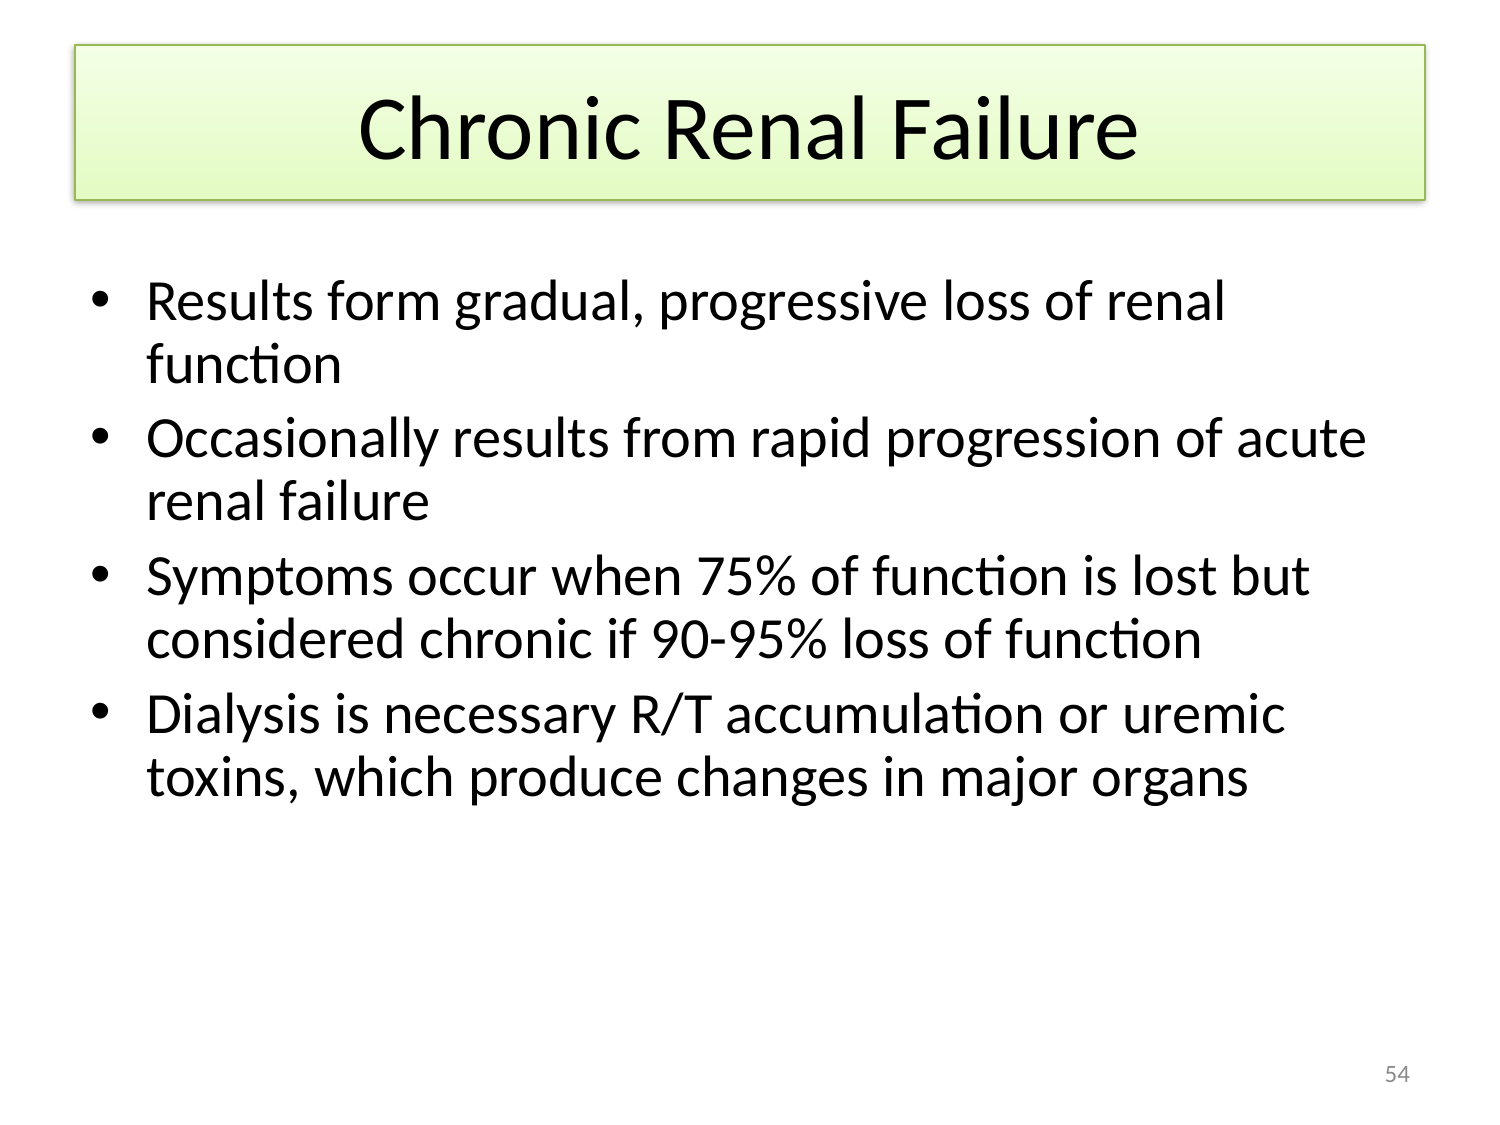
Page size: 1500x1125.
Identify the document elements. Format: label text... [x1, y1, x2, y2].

title Chronic Renal Failure [74, 44, 1426, 201]
slide_number 54 [1074, 1042, 1425, 1103]
list Results form gradual, progressive loss of renal function Occasionally results from rapid progression of acute renal failure Symptoms occur when 75% of function is lost but considered chronic if 90-95% loss of function Dialysis is necessary R/T accumulation or uremic toxins, which produce changes in major organs [75, 262, 1425, 1005]
